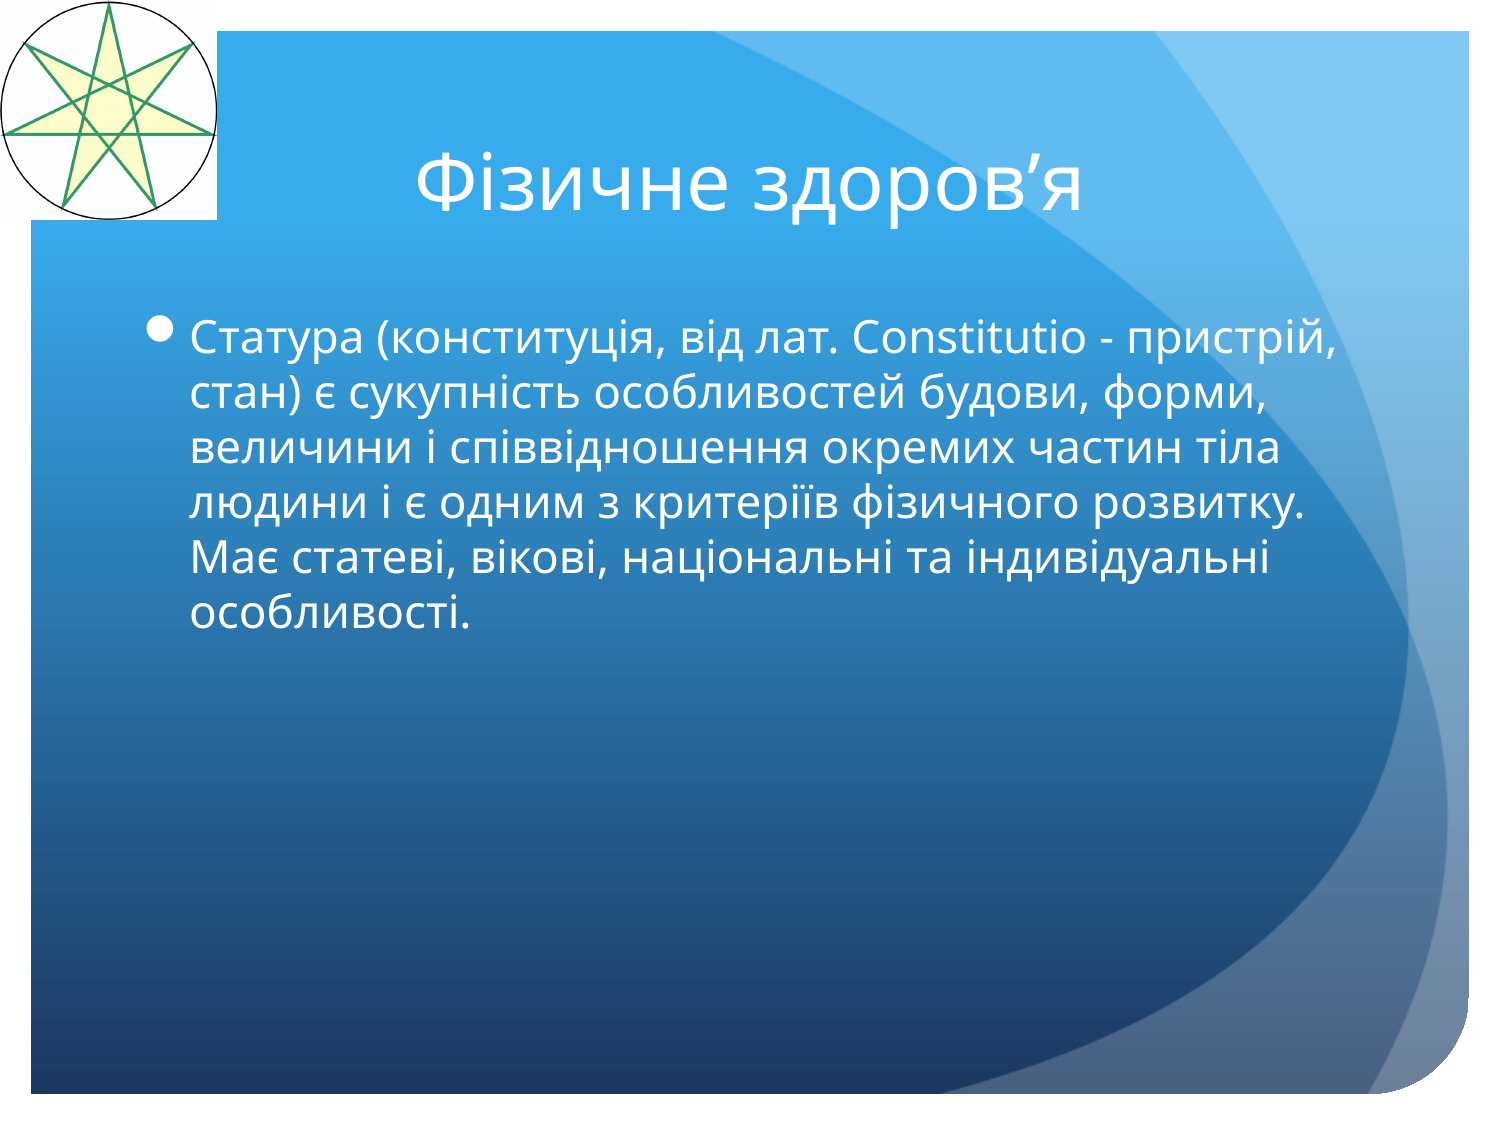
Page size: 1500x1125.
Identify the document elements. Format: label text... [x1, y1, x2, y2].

title Фізичне здоров’я [127, 62, 1372, 234]
picture [0, 0, 1473, 1094]
list Статура (конституція, від лат. Constitutio - пристрій, стан) є сукупність особливостей будови, форми, величини і співвідношення окремих частин тіла людини і є одним з критеріїв фізичного розвитку. Має статеві, вікові, національні та індивідуальні особливості. [127, 299, 1372, 991]
